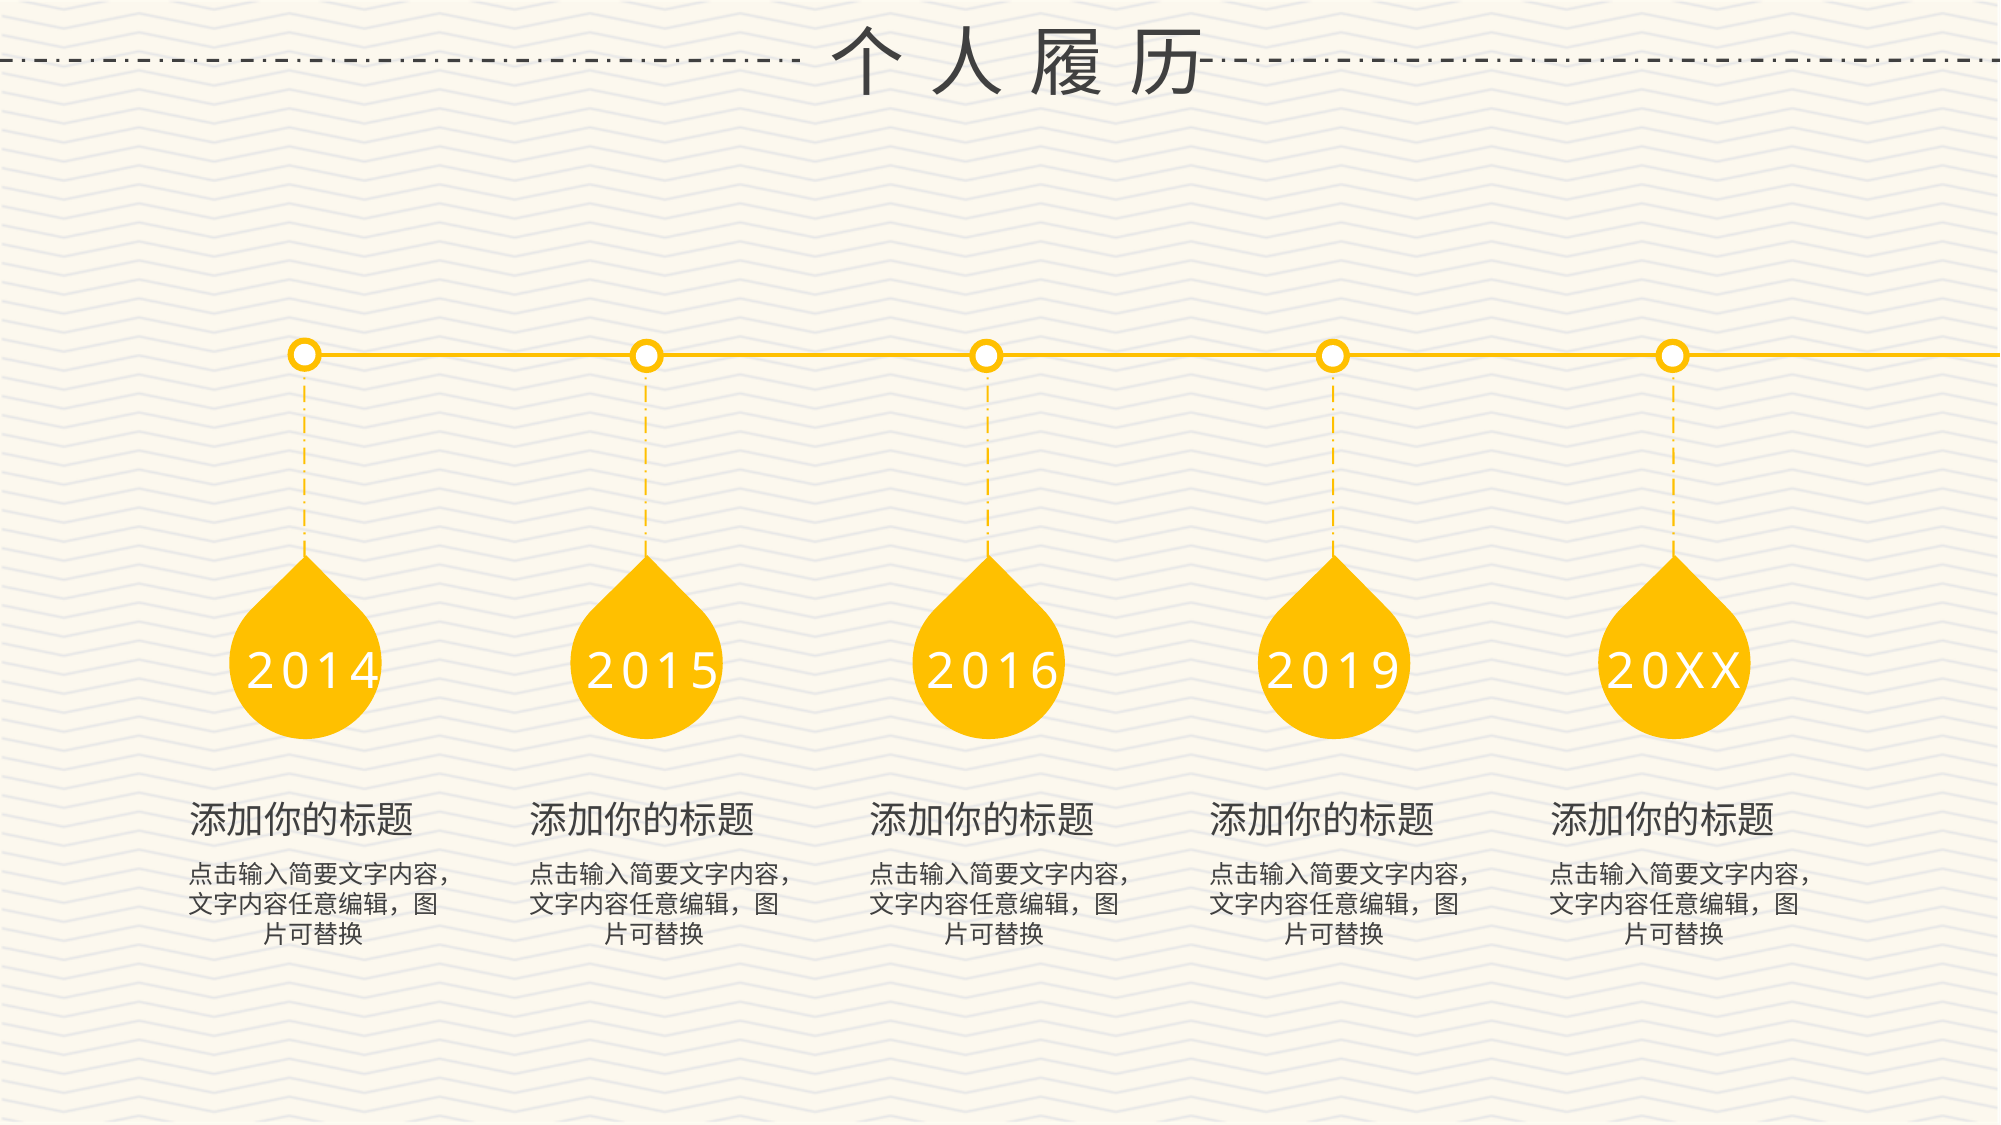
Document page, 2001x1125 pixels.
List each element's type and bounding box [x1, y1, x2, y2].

text_box [0, 7, 2000, 114]
text_box [287, 337, 2000, 374]
text_box [912, 385, 1066, 630]
text_box [1185, 631, 1483, 958]
text_box [165, 631, 463, 958]
text_box [505, 631, 803, 958]
text_box [228, 354, 382, 630]
text_box [1526, 631, 1823, 958]
picture [0, 0, 2001, 1125]
text_box [845, 631, 1143, 958]
text_box [570, 385, 723, 630]
text_box [1598, 385, 1751, 630]
text_box [1257, 385, 1411, 630]
